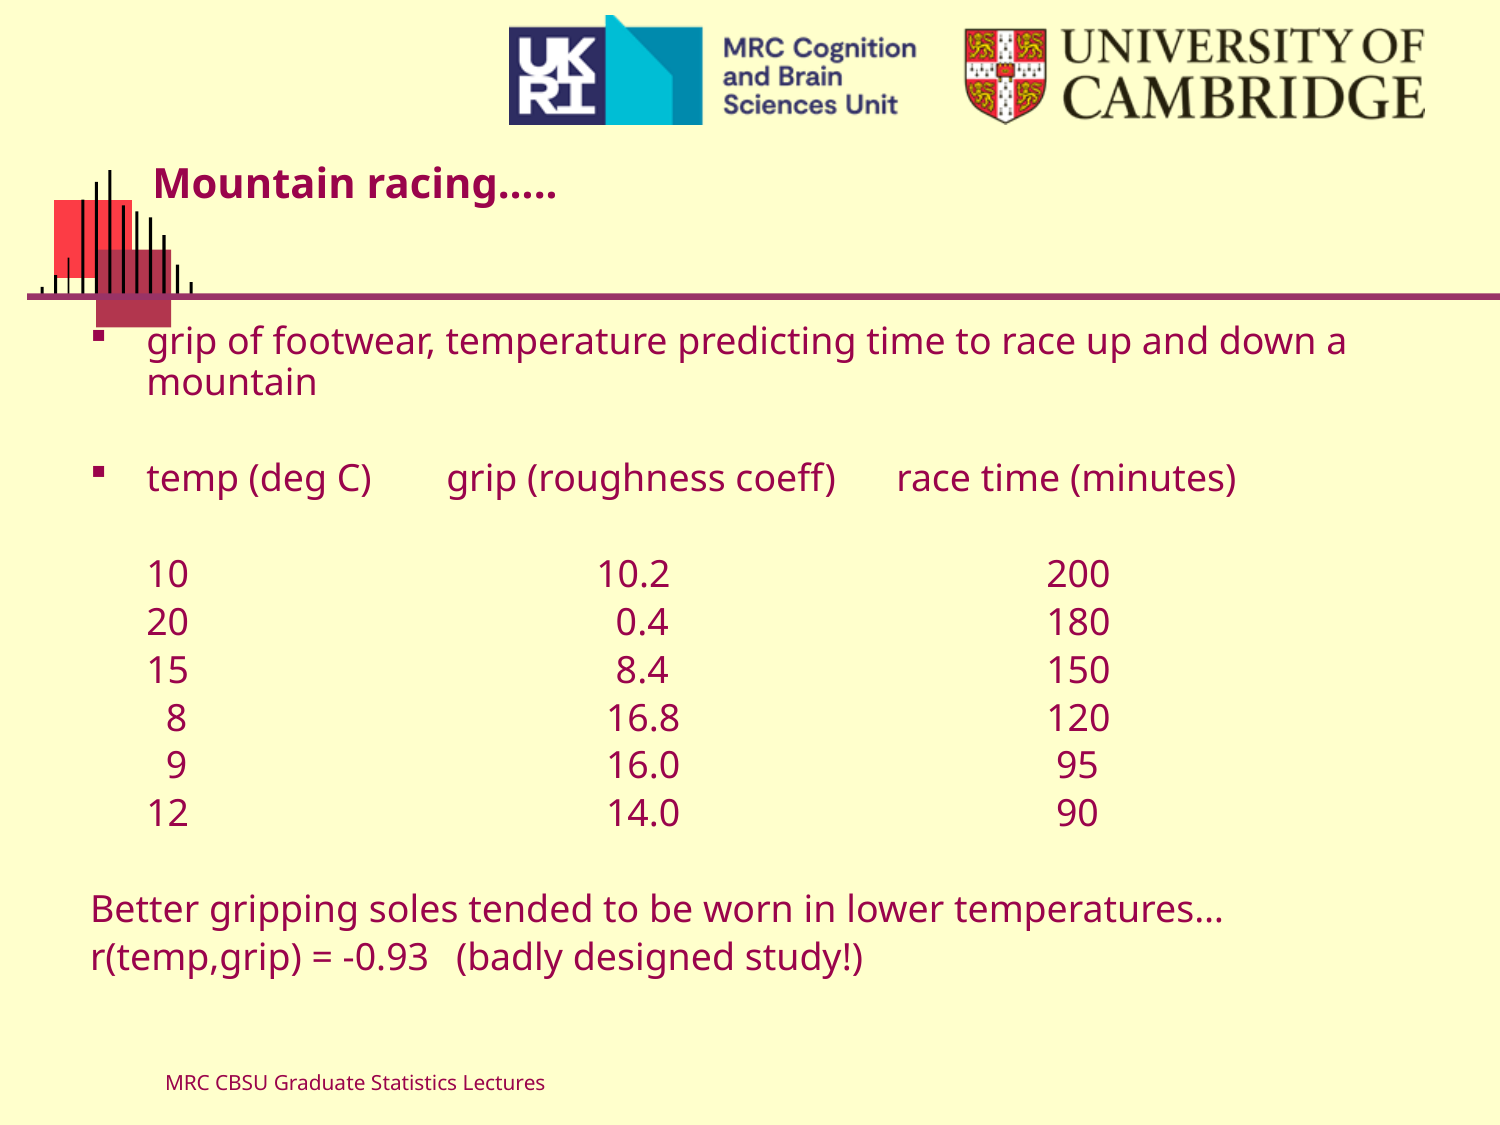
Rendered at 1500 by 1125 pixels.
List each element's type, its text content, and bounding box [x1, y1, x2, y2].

title Mountain racing….. [137, 137, 988, 233]
list grip of footwear, temperature predicting time to race up and down a mountain temp (deg C) grip (roughness coeff) race time (minutes) 10 10.2 200 20 0.4 180 15 8.4 150 8 16.8 120 9 16.0 95 12 14.0 90 Better gripping soles tended to be worn in lower temperatures… r(temp,grip) = -0.93 (badly designed study!) [75, 262, 1425, 1038]
footer MRC CBSU Graduate Statistics Lectures [149, 1062, 988, 1101]
picture [509, 15, 1425, 125]
